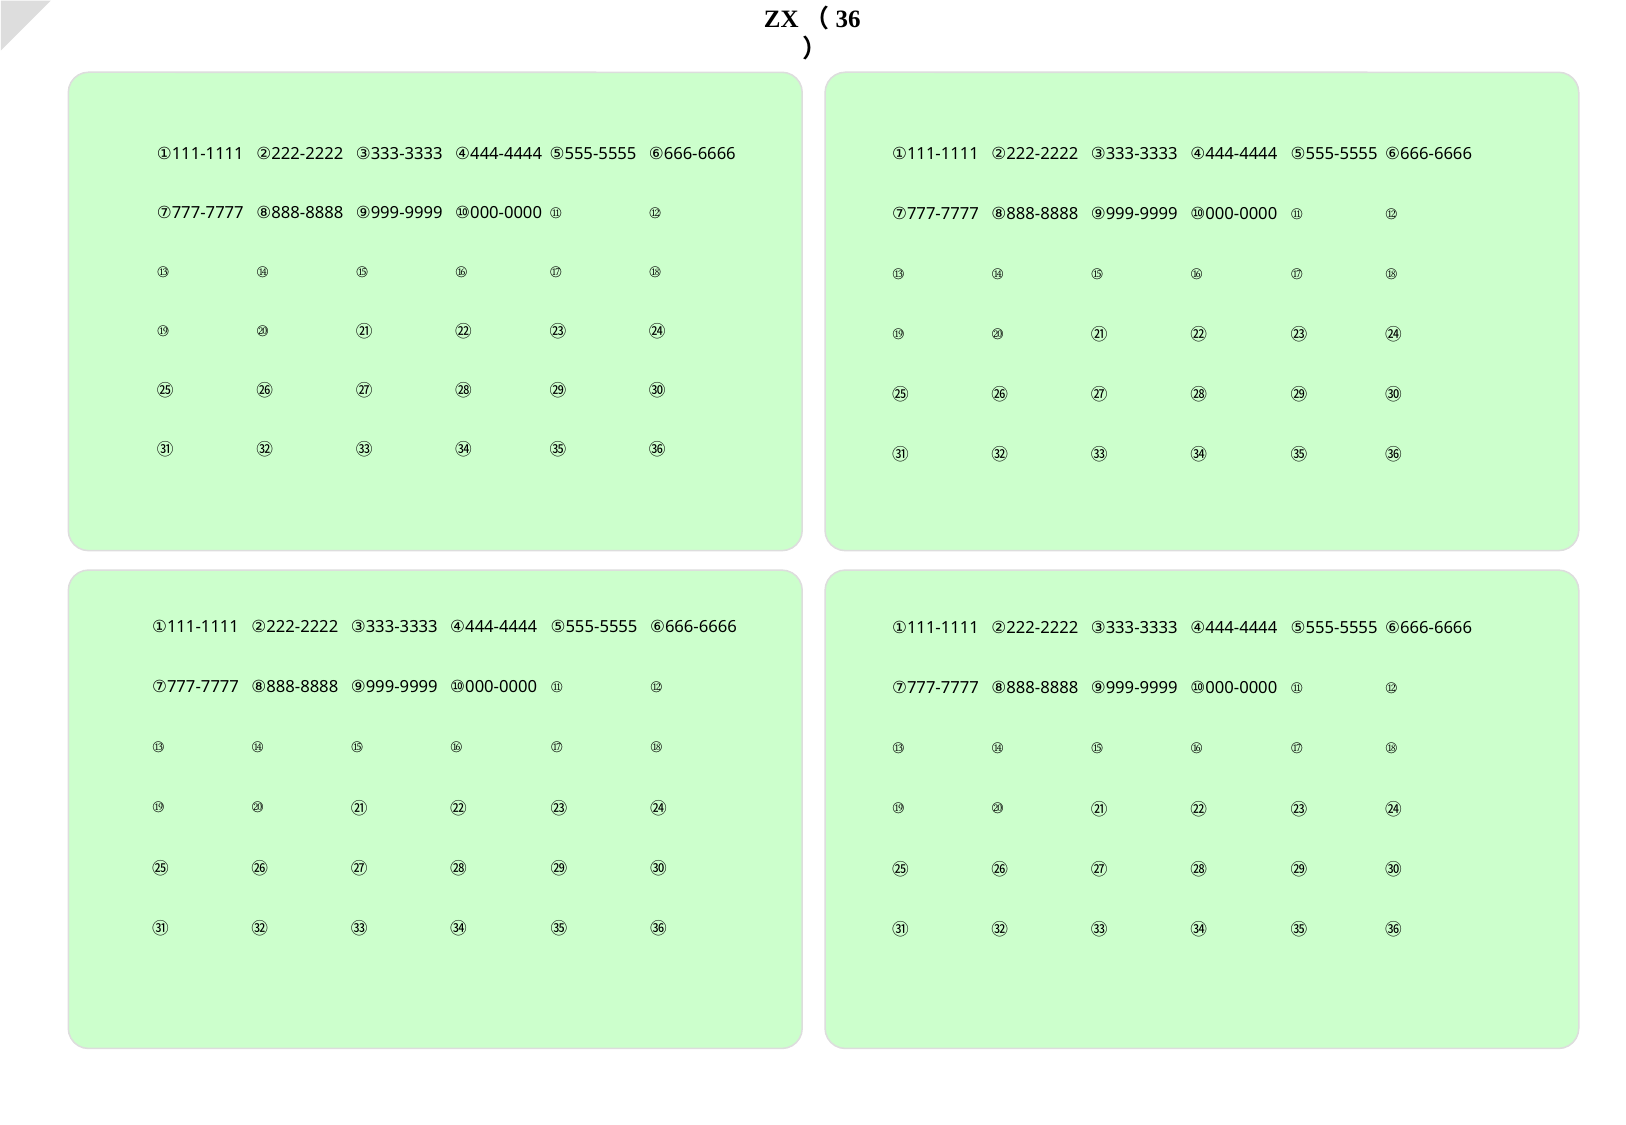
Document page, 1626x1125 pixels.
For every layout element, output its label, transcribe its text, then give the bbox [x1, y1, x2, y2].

table_cell ⑬ [892, 261, 992, 321]
table_cell ㊱ [649, 436, 748, 495]
table_cell ㉛ [152, 915, 251, 975]
table_cell ⑬ [152, 735, 251, 795]
table_cell ㉞ [1190, 441, 1291, 501]
table_cell ⑨999-9999 [1091, 676, 1190, 736]
table_cell ⑦777-7777 [892, 676, 992, 736]
table_cell ⑭ [992, 736, 1091, 796]
table_cell ⑪ [550, 200, 649, 259]
table_header ③333-3333 [356, 141, 455, 200]
table_header ③333-3333 [1091, 141, 1190, 201]
table_header ⑥666-6666 [1385, 141, 1485, 201]
table_header ④444-4444 [450, 615, 551, 675]
table_cell ㉜ [992, 916, 1091, 976]
table_cell ㉚ [649, 377, 748, 436]
table_cell ㊱ [1385, 916, 1485, 976]
table_cell ⑰ [550, 259, 649, 318]
table_cell ㉛ [892, 916, 992, 976]
table_cell ㊱ [650, 915, 745, 975]
table_cell ㉖ [992, 856, 1091, 916]
table_cell ㉒ [1190, 321, 1291, 381]
table_cell ⑱ [1385, 261, 1485, 321]
text_box ZX（36） [738, 2, 893, 70]
table_cell ㉘ [450, 855, 551, 915]
table_cell ㉟ [1291, 916, 1385, 976]
table_cell ㉑ [351, 795, 450, 855]
table_cell ㉒ [455, 318, 550, 377]
table_cell ⑳ [992, 321, 1091, 381]
table_cell ⑳ [992, 796, 1091, 856]
table_cell ㉖ [256, 377, 356, 436]
table_cell ⑲ [157, 318, 256, 377]
table_cell ㉓ [551, 795, 650, 855]
table_cell ㉘ [455, 377, 550, 436]
table_cell ⑫ [1385, 676, 1485, 736]
table_header ④444-4444 [1190, 141, 1291, 201]
table_cell ⑮ [1091, 261, 1190, 321]
table_cell ㉝ [356, 436, 455, 495]
table_cell ⑪ [1291, 201, 1385, 261]
text_box [825, 72, 1579, 551]
table_cell ⑮ [1091, 736, 1190, 796]
table_cell ⑳ [256, 318, 356, 377]
table_cell ㉒ [1190, 796, 1291, 856]
table_cell ⑧888-8888 [992, 201, 1091, 261]
table_cell ㉙ [551, 855, 650, 915]
table_cell ㉓ [1291, 321, 1385, 381]
table_cell ⑬ [157, 259, 256, 318]
table_header ④444-4444 [1190, 616, 1291, 676]
table_cell ㉕ [892, 856, 992, 916]
table_cell ㉗ [356, 377, 455, 436]
table_header ①111-1111 [892, 141, 992, 201]
table_cell ⑰ [1291, 261, 1385, 321]
table_cell ㉖ [992, 381, 1091, 441]
table_cell ⑧888-8888 [251, 675, 351, 735]
table_cell ⑭ [256, 259, 356, 318]
table_cell ㉙ [1291, 856, 1385, 916]
table_cell ㉘ [1190, 856, 1291, 916]
table_cell ㉕ [157, 377, 256, 436]
table_cell ⑧888-8888 [992, 676, 1091, 736]
table_cell ⑭ [992, 261, 1091, 321]
table_cell ㉟ [1291, 441, 1385, 501]
table_header ③333-3333 [1091, 616, 1190, 676]
table_cell ㉔ [650, 795, 745, 855]
table_cell ㉕ [892, 381, 992, 441]
table_header ②222-2222 [256, 141, 356, 200]
table_cell ㉛ [892, 441, 992, 501]
table_cell ⑲ [892, 321, 992, 381]
table_cell ㉑ [1091, 321, 1190, 381]
table_header ④444-4444 [455, 141, 550, 200]
table_cell ㉞ [455, 436, 550, 495]
table_header ②222-2222 [992, 141, 1091, 201]
table_cell ⑩000-0000 [450, 675, 551, 735]
table_cell ㉜ [256, 436, 356, 495]
table_cell ⑲ [152, 795, 251, 855]
table_cell ㉝ [1091, 441, 1190, 501]
table_cell ⑯ [1190, 261, 1291, 321]
table_cell ㉝ [351, 915, 450, 975]
table_header ①111-1111 [892, 616, 992, 676]
table_cell ⑨999-9999 [356, 200, 455, 259]
table_cell ㉜ [992, 441, 1091, 501]
table_cell ㉚ [1385, 381, 1485, 441]
table_header ⑤555-5555 [551, 615, 650, 675]
table_header ⑥666-6666 [1385, 616, 1485, 676]
table_cell ⑯ [1190, 736, 1291, 796]
table_cell ㉜ [251, 915, 351, 975]
table_cell ⑯ [450, 735, 551, 795]
table_cell ㉑ [1091, 796, 1190, 856]
table_cell ⑬ [892, 736, 992, 796]
table_cell ⑭ [251, 735, 351, 795]
table_cell ㉚ [1385, 856, 1485, 916]
table_cell ㉔ [649, 318, 748, 377]
table_cell ㉗ [1091, 381, 1190, 441]
table_header ⑤555-5555 [550, 141, 649, 200]
table_cell ⑩000-0000 [1190, 676, 1291, 736]
table_cell ㉗ [351, 855, 450, 915]
table_header ③333-3333 [351, 615, 450, 675]
table_cell ㉝ [1091, 916, 1190, 976]
table_cell ⑰ [1291, 736, 1385, 796]
table_cell ⑪ [551, 675, 650, 735]
table_cell ⑳ [251, 795, 351, 855]
table_header ①111-1111 [152, 615, 251, 675]
table_cell ㉖ [251, 855, 351, 915]
table_cell ㉙ [550, 377, 649, 436]
text_box [68, 570, 803, 1049]
table_cell ㉞ [450, 915, 551, 975]
table_header ②222-2222 [251, 615, 351, 675]
table_cell ⑦777-7777 [157, 200, 256, 259]
table_cell ㉛ [157, 436, 256, 495]
table_cell ⑯ [455, 259, 550, 318]
table_header ①111-1111 [157, 141, 256, 200]
table_cell ㉓ [550, 318, 649, 377]
table_cell ⑪ [1291, 676, 1385, 736]
table_header ⑥666-6666 [650, 615, 745, 675]
table_cell ⑰ [551, 735, 650, 795]
table_cell ⑫ [649, 200, 748, 259]
table_cell ⑨999-9999 [1091, 201, 1190, 261]
text_box [68, 72, 803, 551]
table_cell ⑱ [650, 735, 745, 795]
table_cell ⑫ [1385, 201, 1485, 261]
table_header ②222-2222 [992, 616, 1091, 676]
table_cell ㉗ [1091, 856, 1190, 916]
table_cell ⑮ [351, 735, 450, 795]
table_cell ⑩000-0000 [455, 200, 550, 259]
table_cell ⑩000-0000 [1190, 201, 1291, 261]
table_cell ㉑ [356, 318, 455, 377]
table_cell ㉔ [1385, 796, 1485, 856]
table_cell ㉔ [1385, 321, 1485, 381]
table_cell ⑱ [1385, 736, 1485, 796]
table_cell ⑮ [356, 259, 455, 318]
table_cell ⑧888-8888 [256, 200, 356, 259]
table_cell ㊱ [1385, 441, 1485, 501]
table_cell ⑨999-9999 [351, 675, 450, 735]
table_cell ㉘ [1190, 381, 1291, 441]
table_cell ㉒ [450, 795, 551, 855]
table_cell ⑱ [649, 259, 748, 318]
table_header ⑤555-5555 [1291, 616, 1385, 676]
table_cell ㉞ [1190, 916, 1291, 976]
text_box [1, 1, 49, 49]
table_cell ㉚ [650, 855, 745, 915]
table_cell ㉙ [1291, 381, 1385, 441]
table_cell ⑫ [650, 675, 745, 735]
table_header ⑥666-6666 [649, 141, 748, 200]
table_cell ⑲ [892, 796, 992, 856]
text_box [825, 570, 1579, 1049]
table_cell ㉕ [152, 855, 251, 915]
table_cell ㉟ [550, 436, 649, 495]
table_cell ⑦777-7777 [152, 675, 251, 735]
table_header ⑤555-5555 [1291, 141, 1385, 201]
table_cell ⑦777-7777 [892, 201, 992, 261]
table_cell ㉓ [1291, 796, 1385, 856]
table_cell ㉟ [551, 915, 650, 975]
